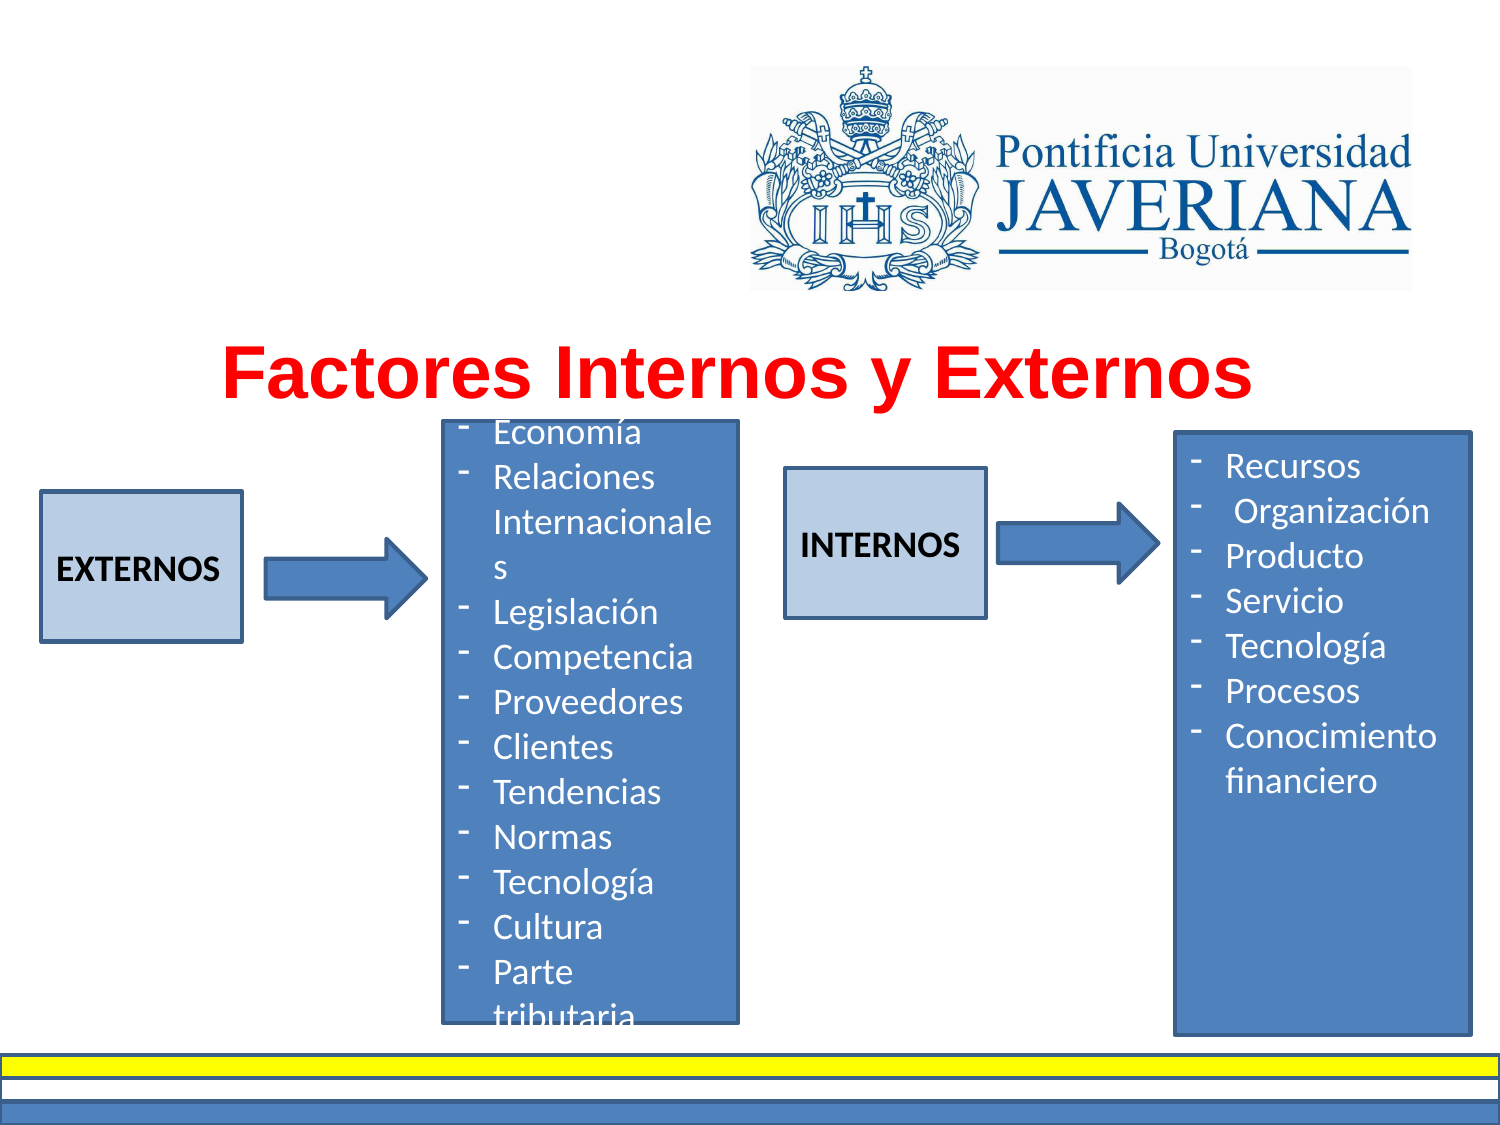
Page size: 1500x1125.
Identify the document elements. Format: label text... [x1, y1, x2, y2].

text_box [263, 536, 429, 621]
text_box [995, 501, 1161, 585]
text_box INTERNOS [783, 466, 988, 620]
text_box Factores Internos y Externos [206, 316, 1309, 422]
picture [749, 66, 1412, 291]
text_box Economía Relaciones Internacionales Legislación Competencia Proveedores Clientes Tendencias Normas Tecnología Cultura Parte tributaria [441, 419, 740, 1025]
text_box [0, 1053, 1500, 1076]
text_box [0, 1104, 1500, 1125]
text_box [0, 1076, 1500, 1104]
text_box Recursos Organización Producto Servicio Tecnología Procesos Conocimiento financiero [1173, 430, 1473, 1037]
text_box EXTERNOS [39, 489, 244, 644]
